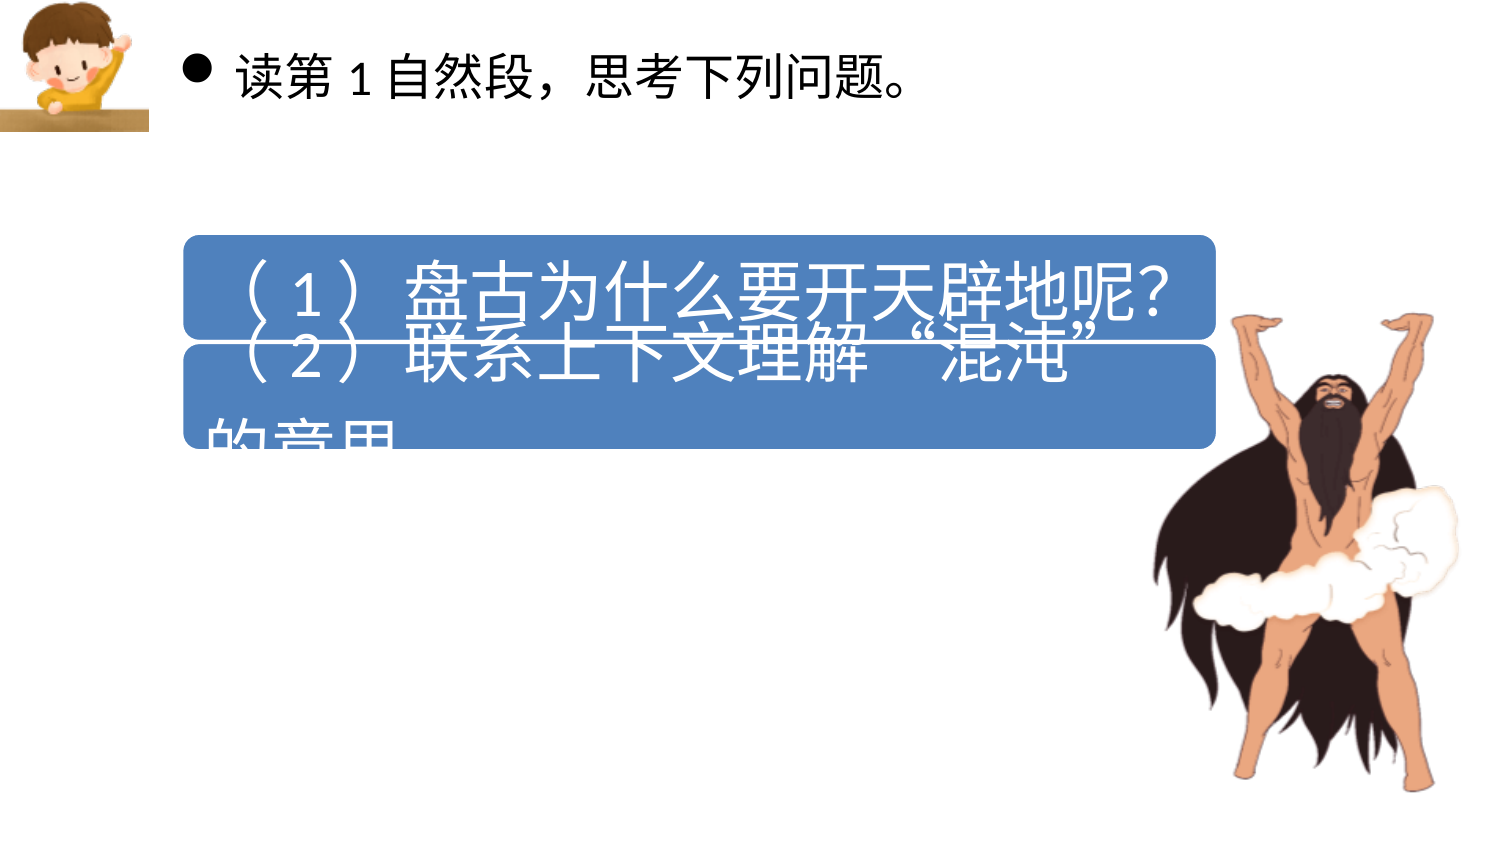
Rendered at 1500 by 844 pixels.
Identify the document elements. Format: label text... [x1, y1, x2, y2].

text_box 读第1自然段，思考下列问题。 [167, 39, 906, 111]
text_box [180, 232, 1219, 452]
picture [0, 0, 149, 133]
picture [1135, 301, 1481, 808]
